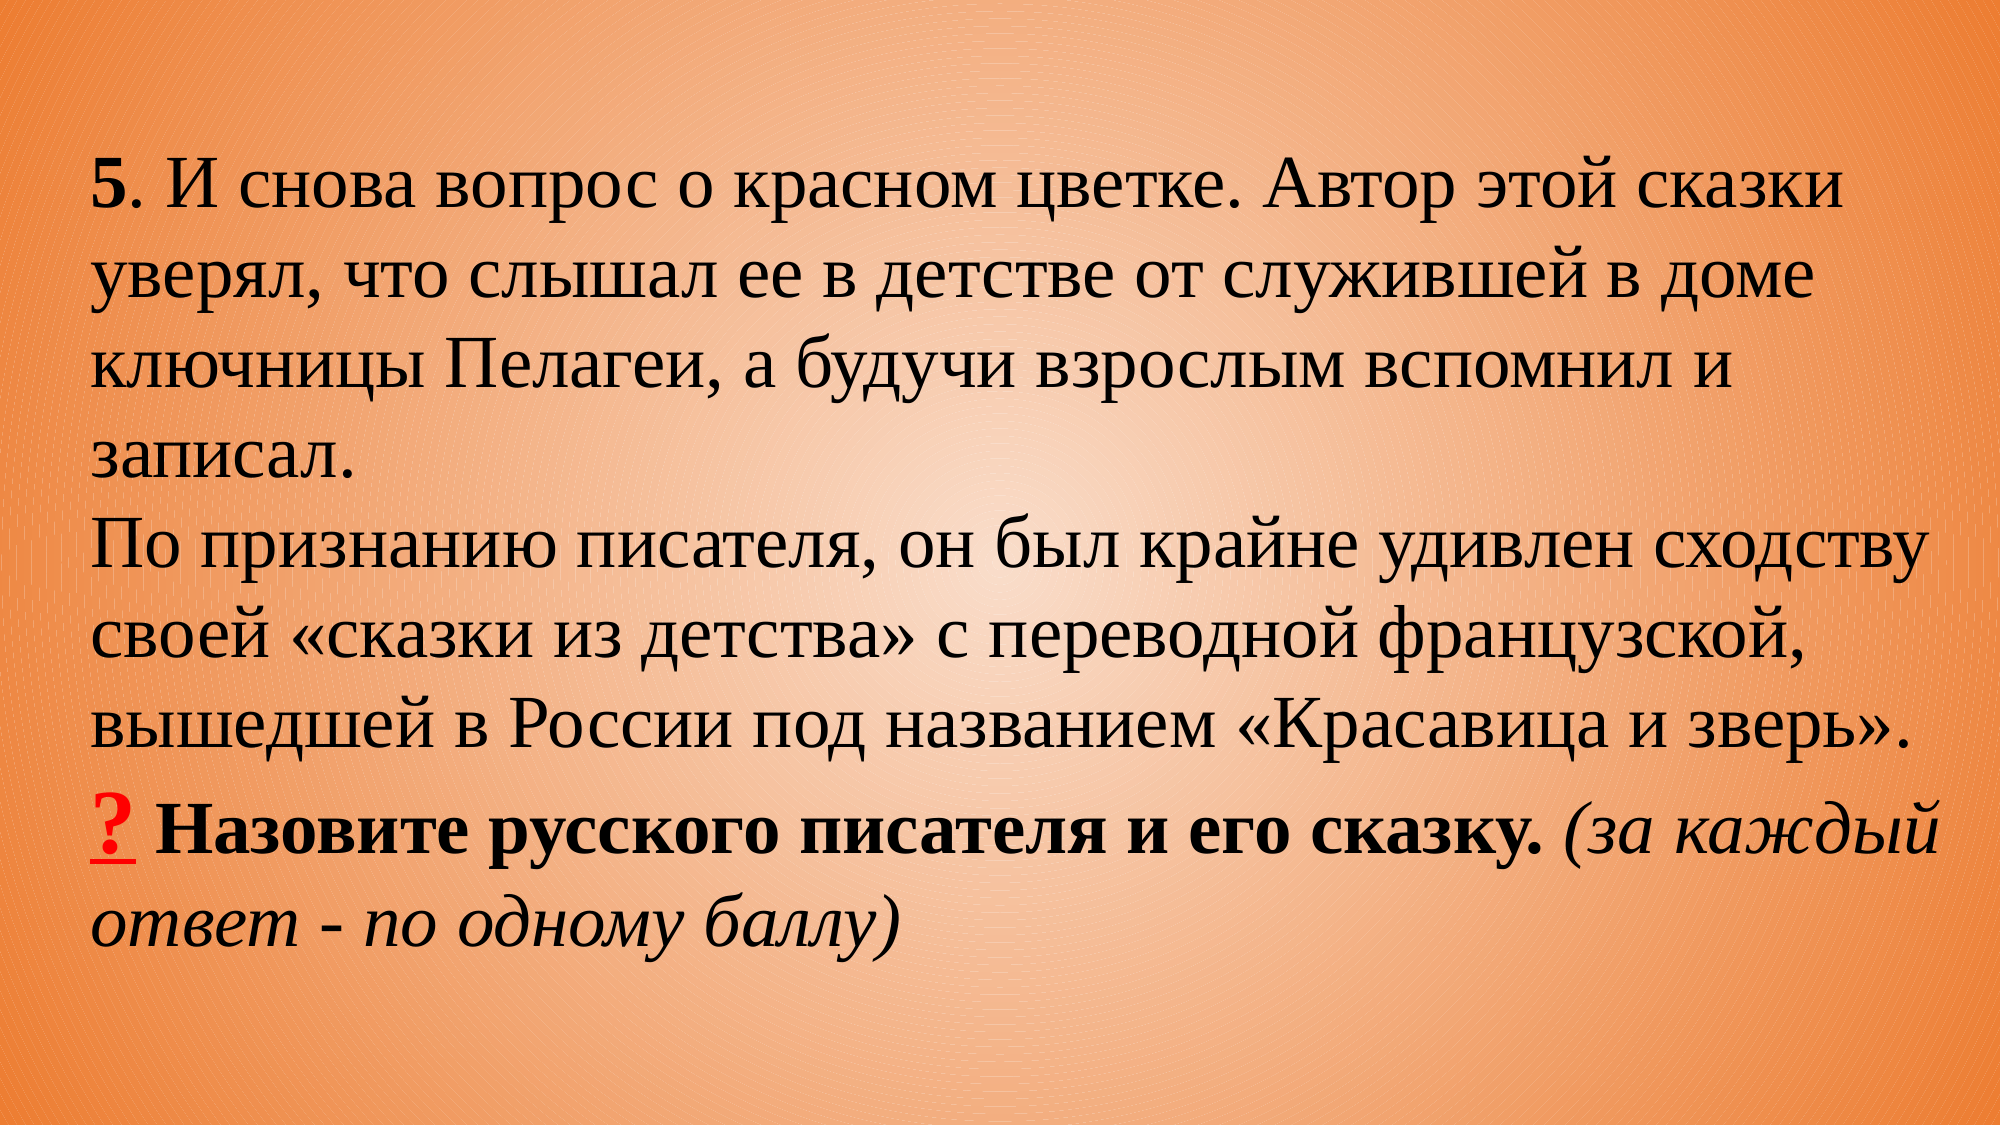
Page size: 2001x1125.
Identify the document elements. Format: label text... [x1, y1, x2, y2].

text_box 5. И снова вопрос о красном цветке. Автор этой сказки уверял, что слышал ее в детстве от служившей в доме ключницы Пелагеи, а будучи взрослым вспомнил и записал. По признанию писателя, он был крайне удивлен сходству своей «сказки из детства» с переводной французской, вышедшей в России под названием «Красавица и зверь». ? Назовите русского писателя и его сказку. (за каждый ответ - по одному баллу) [75, 124, 1974, 970]
